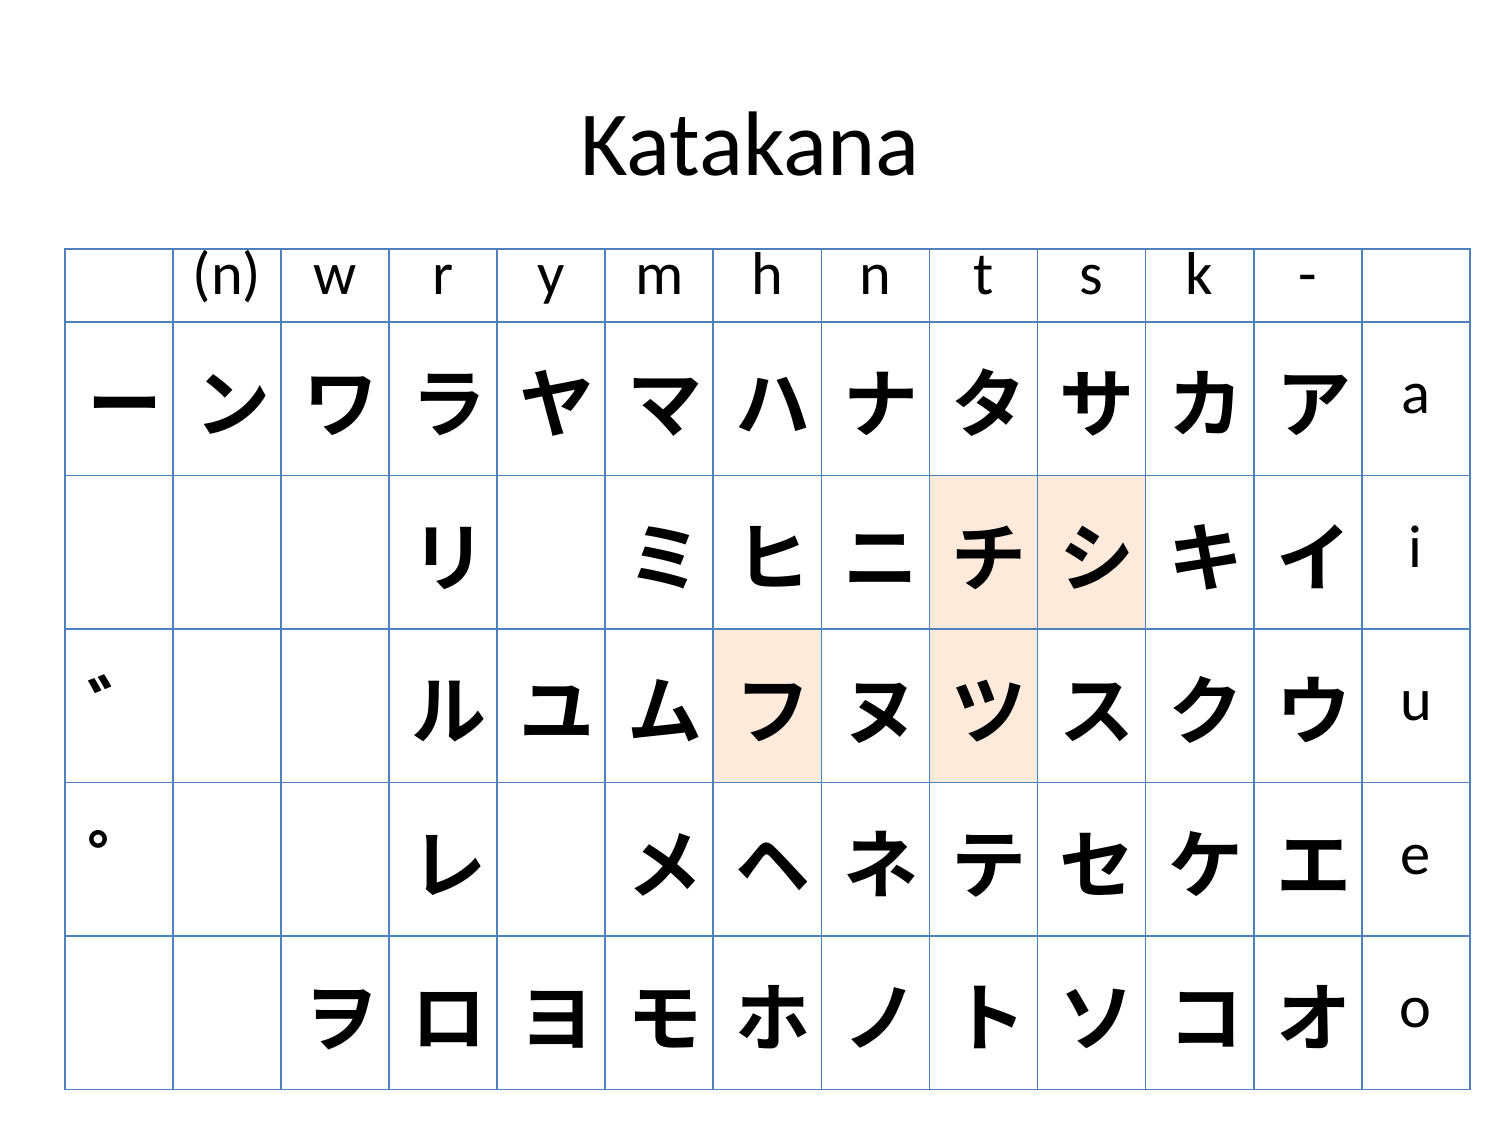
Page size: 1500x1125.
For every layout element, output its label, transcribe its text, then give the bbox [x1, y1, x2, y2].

table_cell ス [1038, 630, 1145, 782]
table_cell [498, 783, 604, 935]
table_cell [66, 476, 172, 628]
table_header m [606, 250, 712, 321]
table_cell ー [66, 323, 172, 475]
table_cell ホ [714, 937, 821, 1089]
table_cell o [1363, 937, 1469, 1089]
table_cell ソ [1038, 937, 1145, 1089]
table_cell ア [1255, 323, 1361, 475]
table_header y [498, 250, 604, 321]
table_cell エ [1255, 783, 1361, 935]
table_header s [1038, 250, 1145, 321]
table_cell ル [390, 630, 496, 782]
table_cell ム [606, 630, 712, 782]
table_cell リ [390, 476, 496, 628]
table_header r [390, 250, 496, 321]
table_cell ゜ [66, 783, 172, 935]
table_cell ナ [822, 323, 929, 475]
table_cell コ [1146, 937, 1253, 1089]
table_cell シ [1038, 476, 1145, 628]
table_cell マ [606, 323, 712, 475]
table_cell ヌ [822, 630, 929, 782]
table_cell オ [1255, 937, 1361, 1089]
table_cell ウ [1255, 630, 1361, 782]
table_header w [282, 250, 388, 321]
table_cell [282, 476, 388, 628]
table_cell u [1363, 630, 1469, 782]
table_cell [174, 783, 280, 935]
table_cell e [1363, 783, 1469, 935]
table_header - [1255, 250, 1361, 321]
table_cell ヲ [282, 937, 388, 1089]
table_header t [930, 250, 1037, 321]
table_header k [1146, 250, 1253, 321]
table_cell キ [1146, 476, 1253, 628]
table_header h [714, 250, 821, 321]
table_cell ヤ [498, 323, 604, 475]
table_cell ワ [282, 323, 388, 475]
table_cell ヨ [498, 937, 604, 1089]
table_cell [282, 783, 388, 935]
table_cell ノ [822, 937, 929, 1089]
table_cell [498, 476, 604, 628]
table_cell メ [606, 783, 712, 935]
table_cell ゛ [66, 630, 172, 782]
table_cell ヘ [714, 783, 821, 935]
table_cell チ [930, 476, 1037, 628]
table_cell タ [930, 323, 1037, 475]
table_cell [282, 630, 388, 782]
table_cell ハ [714, 323, 821, 475]
table_cell レ [390, 783, 496, 935]
table_cell ネ [822, 783, 929, 935]
table_cell イ [1255, 476, 1361, 628]
table_cell [66, 937, 172, 1089]
table_cell ト [930, 937, 1037, 1089]
table_cell テ [930, 783, 1037, 935]
table_cell モ [606, 937, 712, 1089]
table_cell ツ [930, 630, 1037, 782]
table_cell ク [1146, 630, 1253, 782]
table_cell ニ [822, 476, 929, 628]
table_cell i [1363, 476, 1469, 628]
table_cell ラ [390, 323, 496, 475]
table_cell ロ [390, 937, 496, 1089]
table_header (n) [174, 250, 280, 321]
table_cell [174, 630, 280, 782]
table_cell フ [714, 630, 821, 782]
table_cell a [1363, 323, 1469, 475]
table_cell セ [1038, 783, 1145, 935]
table_cell ヒ [714, 476, 821, 628]
table_cell [174, 937, 280, 1089]
table_cell [174, 476, 280, 628]
table_header [66, 250, 172, 321]
title Katakana [75, 45, 1425, 233]
table_cell サ [1038, 323, 1145, 475]
table_cell ン [174, 323, 280, 475]
table_cell カ [1146, 323, 1253, 475]
table_cell ケ [1146, 783, 1253, 935]
table_cell ミ [606, 476, 712, 628]
table_header n [822, 250, 929, 321]
table_cell ユ [498, 630, 604, 782]
table_header [1363, 250, 1469, 321]
